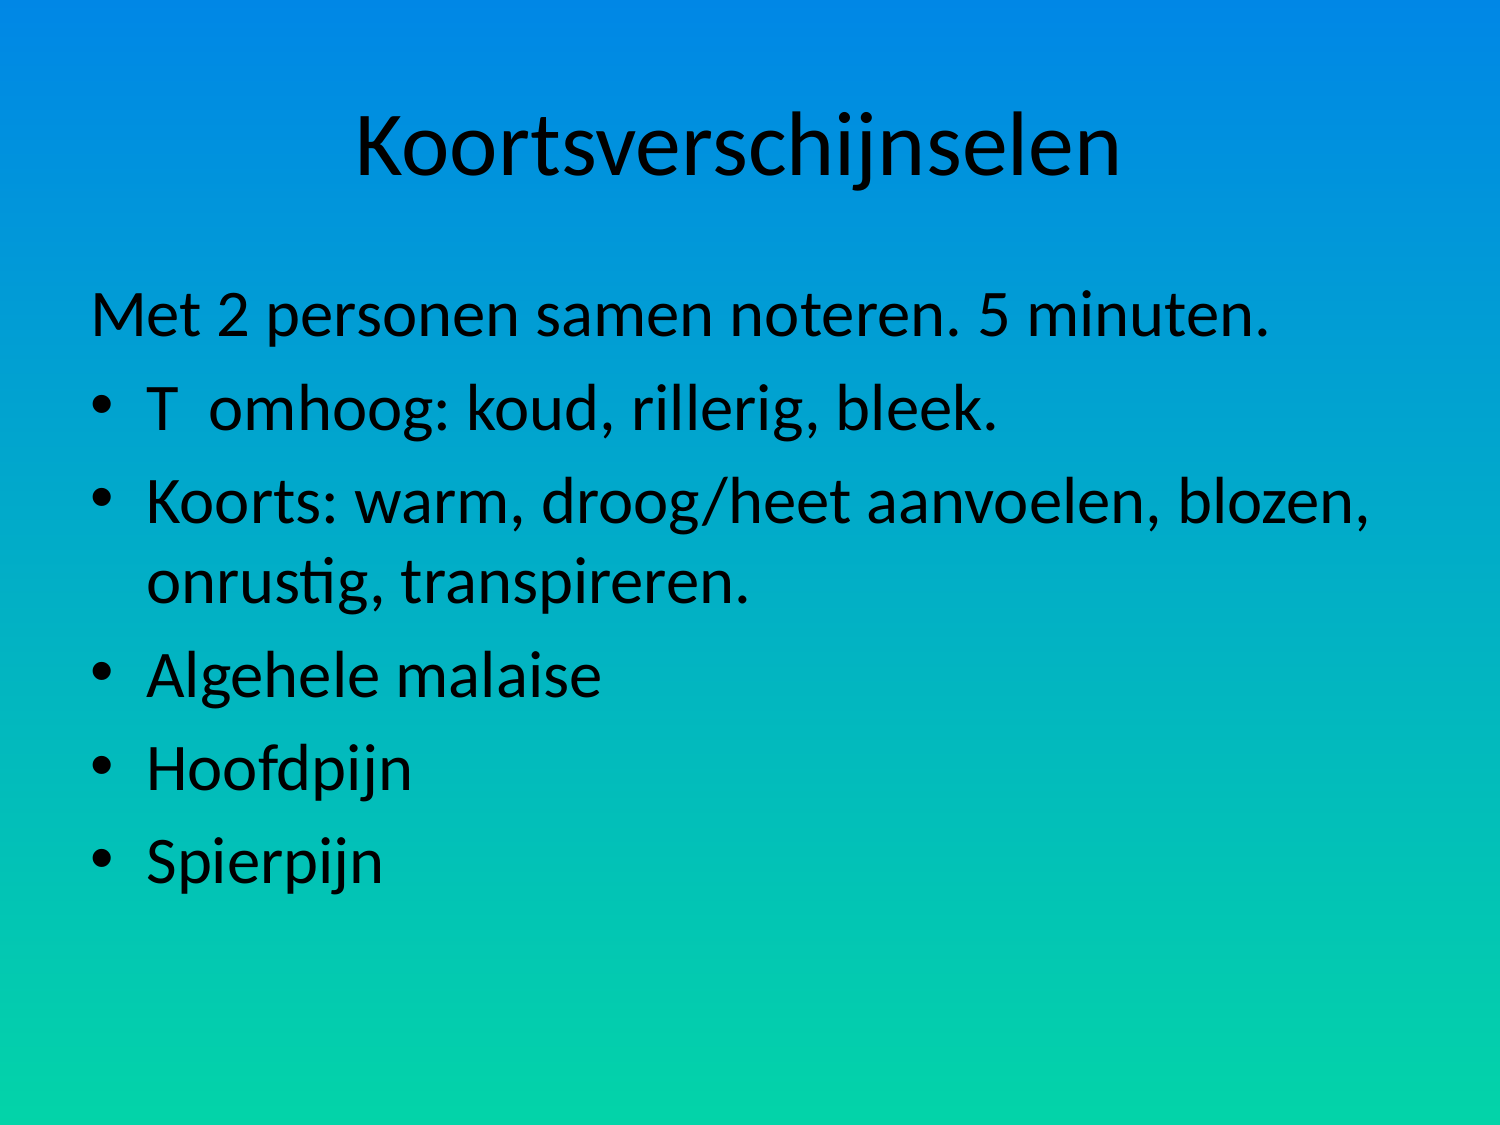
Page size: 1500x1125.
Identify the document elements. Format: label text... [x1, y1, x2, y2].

list Met 2 personen samen noteren. 5 minuten. T omhoog: koud, rillerig, bleek. Koorts: warm, droog/heet aanvoelen, blozen, onrustig, transpireren. Algehele malaise Hoofdpijn Spierpijn [75, 262, 1425, 1005]
title Koortsverschijnselen [75, 45, 1425, 233]
